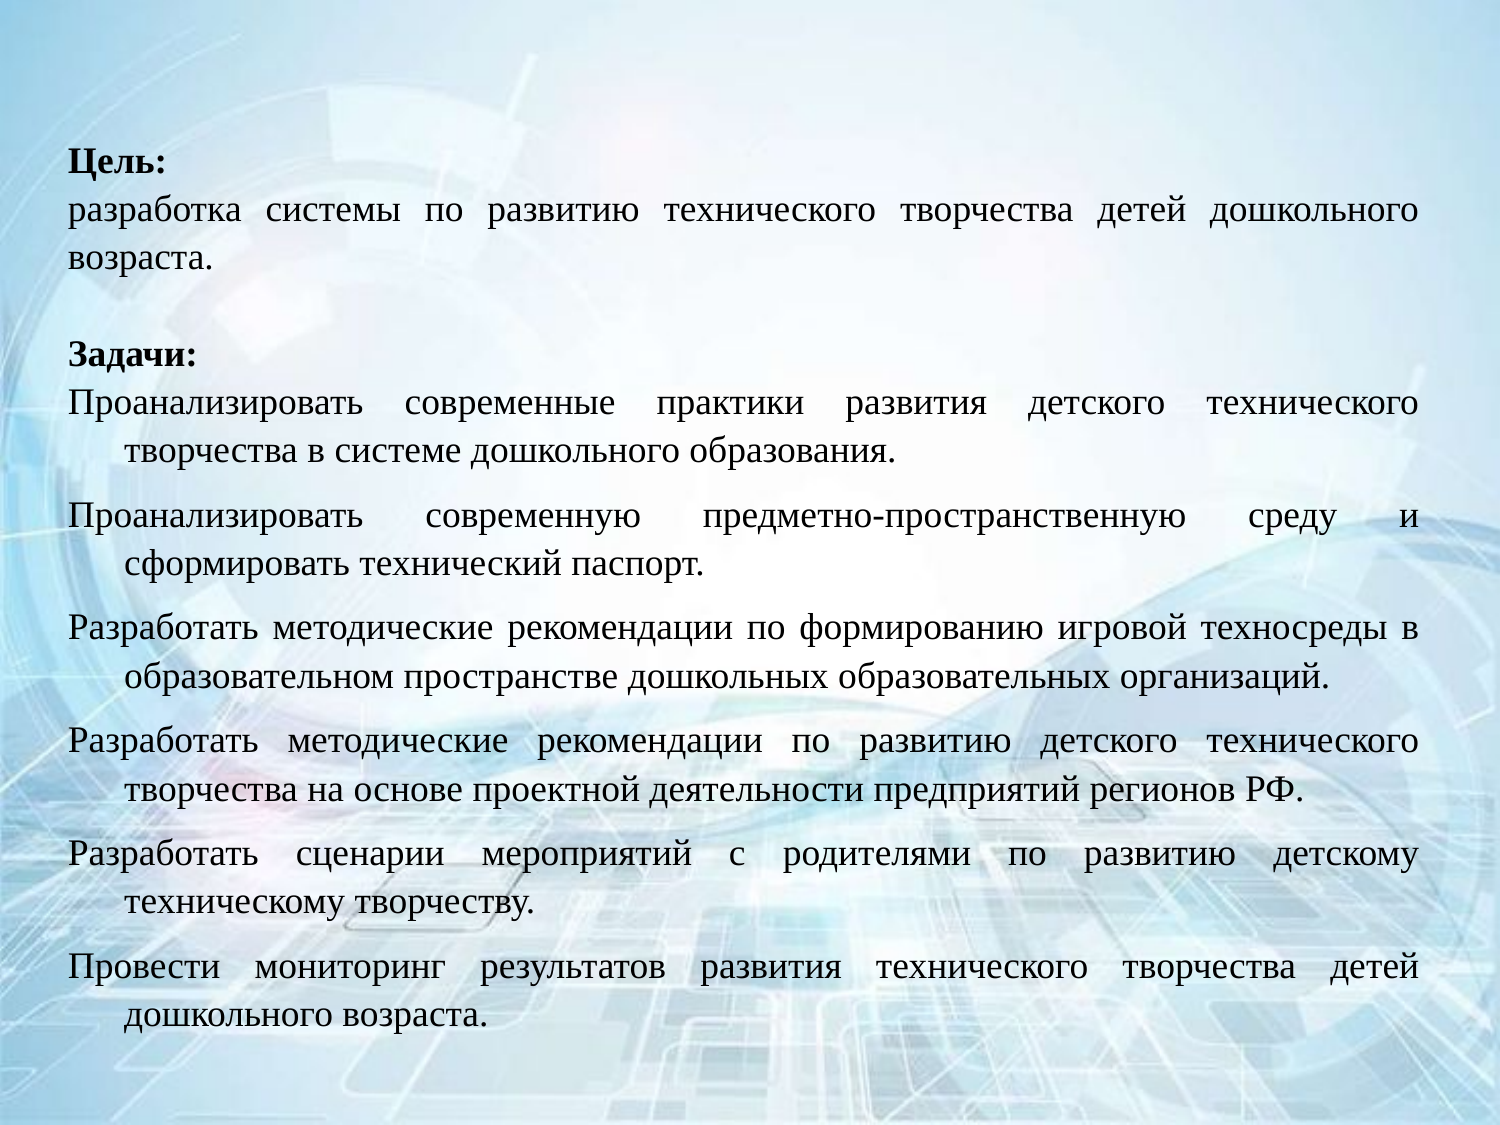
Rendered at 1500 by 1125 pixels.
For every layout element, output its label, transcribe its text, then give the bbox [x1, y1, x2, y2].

text_box Цель: разработка системы по развитию технического творчества детей дошкольного возраста. Задачи: Проанализировать современные практики развития детского технического творчества в системе дошкольного образования. Проанализировать современную предметно-пространственную среду и сформировать технический паспорт. Разработать методические рекомендации по формированию игровой техносреды в образовательном пространстве дошкольных образовательных организаций. Разработать методические рекомендации по развитию детского технического творчества на основе проектной деятельности предприятий регионов РФ. Разработать сценарии мероприятий с родителями по развитию детскому техническому творчеству. Провести мониторинг результатов развития технического творчества детей дошкольного возраста. [53, 125, 1436, 1042]
picture [0, 0, 1500, 1125]
